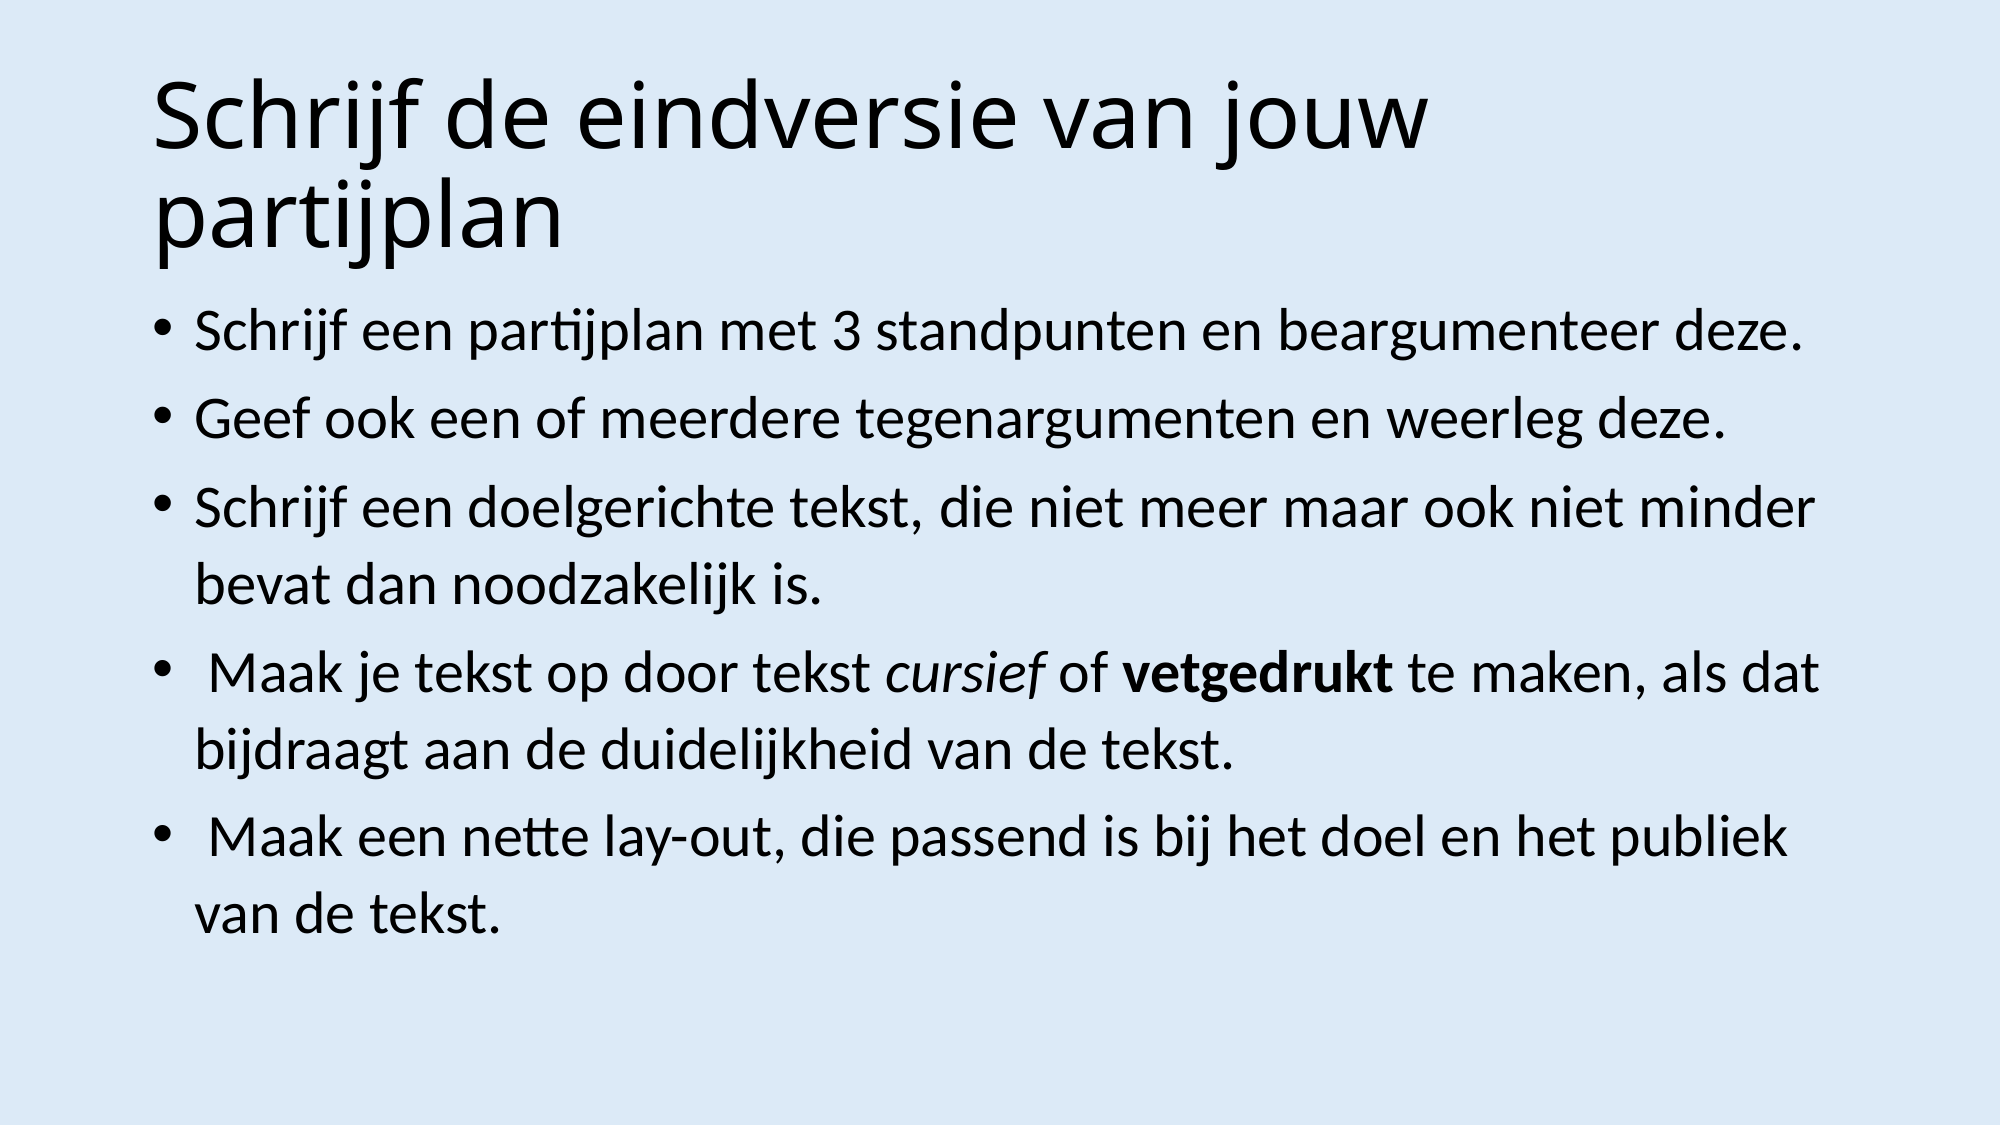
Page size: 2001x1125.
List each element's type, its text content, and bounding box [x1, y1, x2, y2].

text_box Schrijf een partijplan met 3 standpunten en beargumenteer deze. Geef ook een of meerdere tegenargumenten en weerleg deze. Schrijf een doelgerichte tekst, die niet meer maar ook niet minder bevat dan noodzakelijk is. Maak je tekst op door tekst cursief of vetgedrukt te maken, als dat bijdraagt aan de duidelijkheid van de tekst. Maak een nette lay-out, die passend is bij het doel en het publiek van de tekst. [137, 277, 1863, 992]
title Schrijf de eindversie van jouw partijplan [137, 59, 1863, 277]
